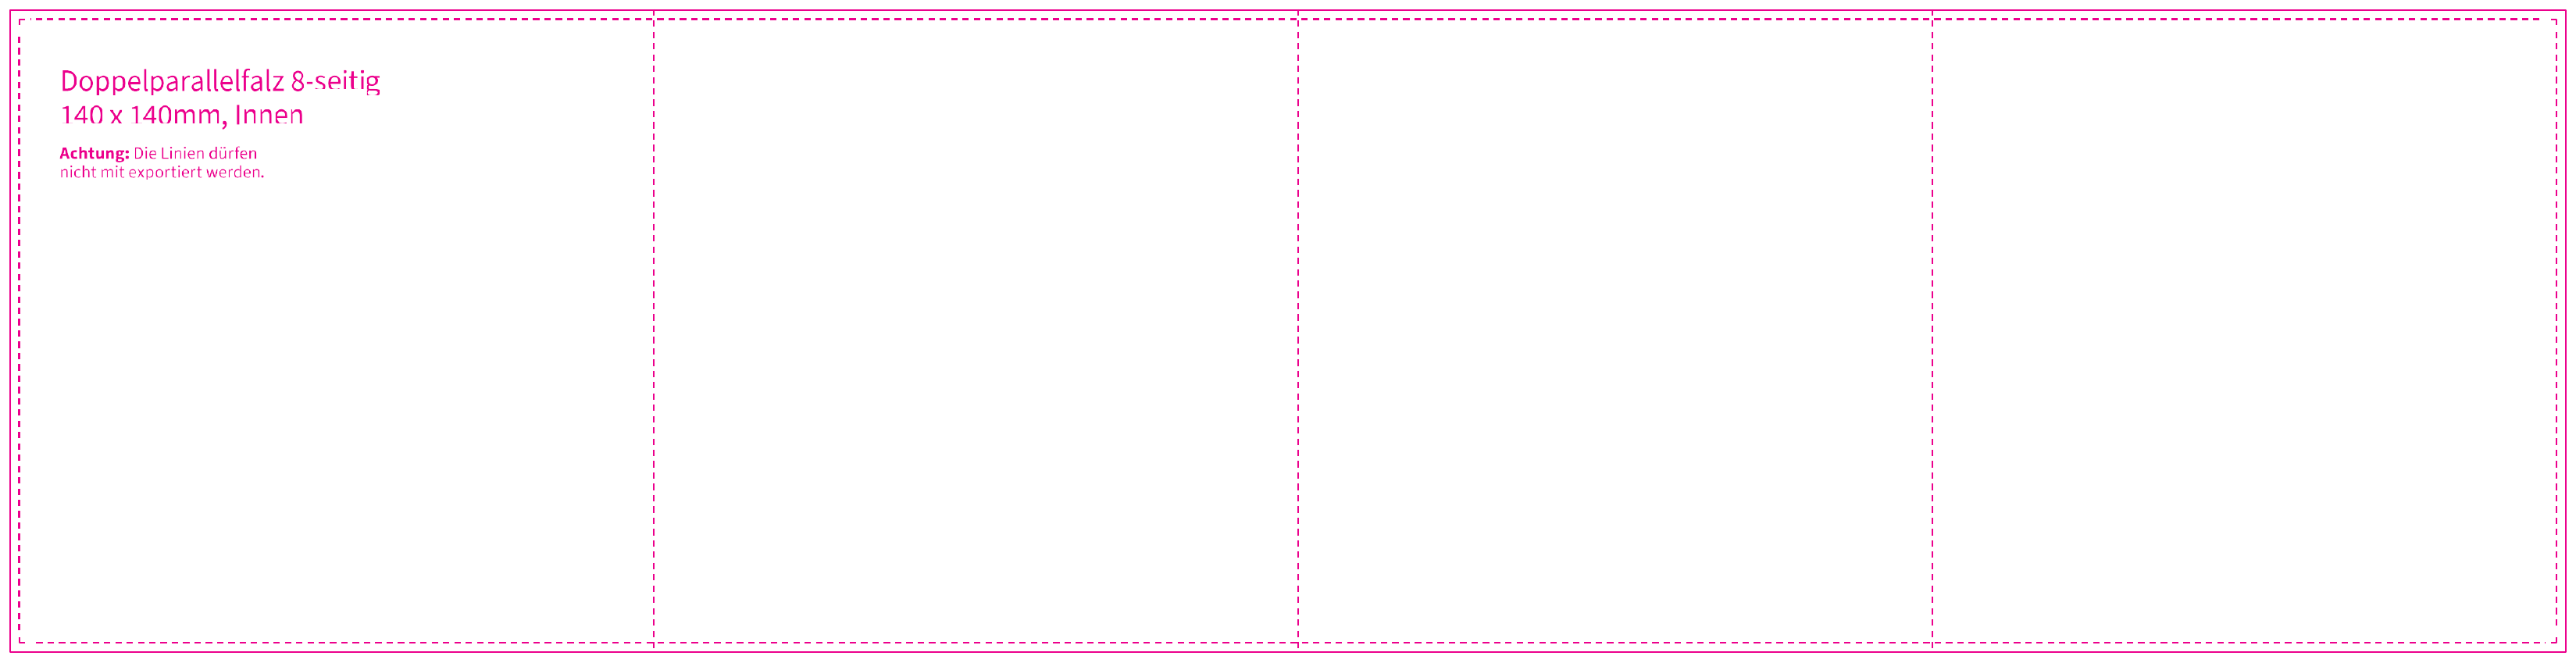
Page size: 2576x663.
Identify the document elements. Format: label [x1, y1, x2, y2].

text_box [2551, 637, 2557, 643]
text_box [109, 109, 123, 123]
text_box [2551, 19, 2557, 25]
text_box [237, 103, 303, 124]
text_box [62, 103, 103, 124]
text_box [62, 66, 380, 96]
text_box [19, 19, 25, 25]
text_box [130, 103, 228, 129]
text_box [19, 637, 25, 643]
text_box [59, 144, 265, 180]
